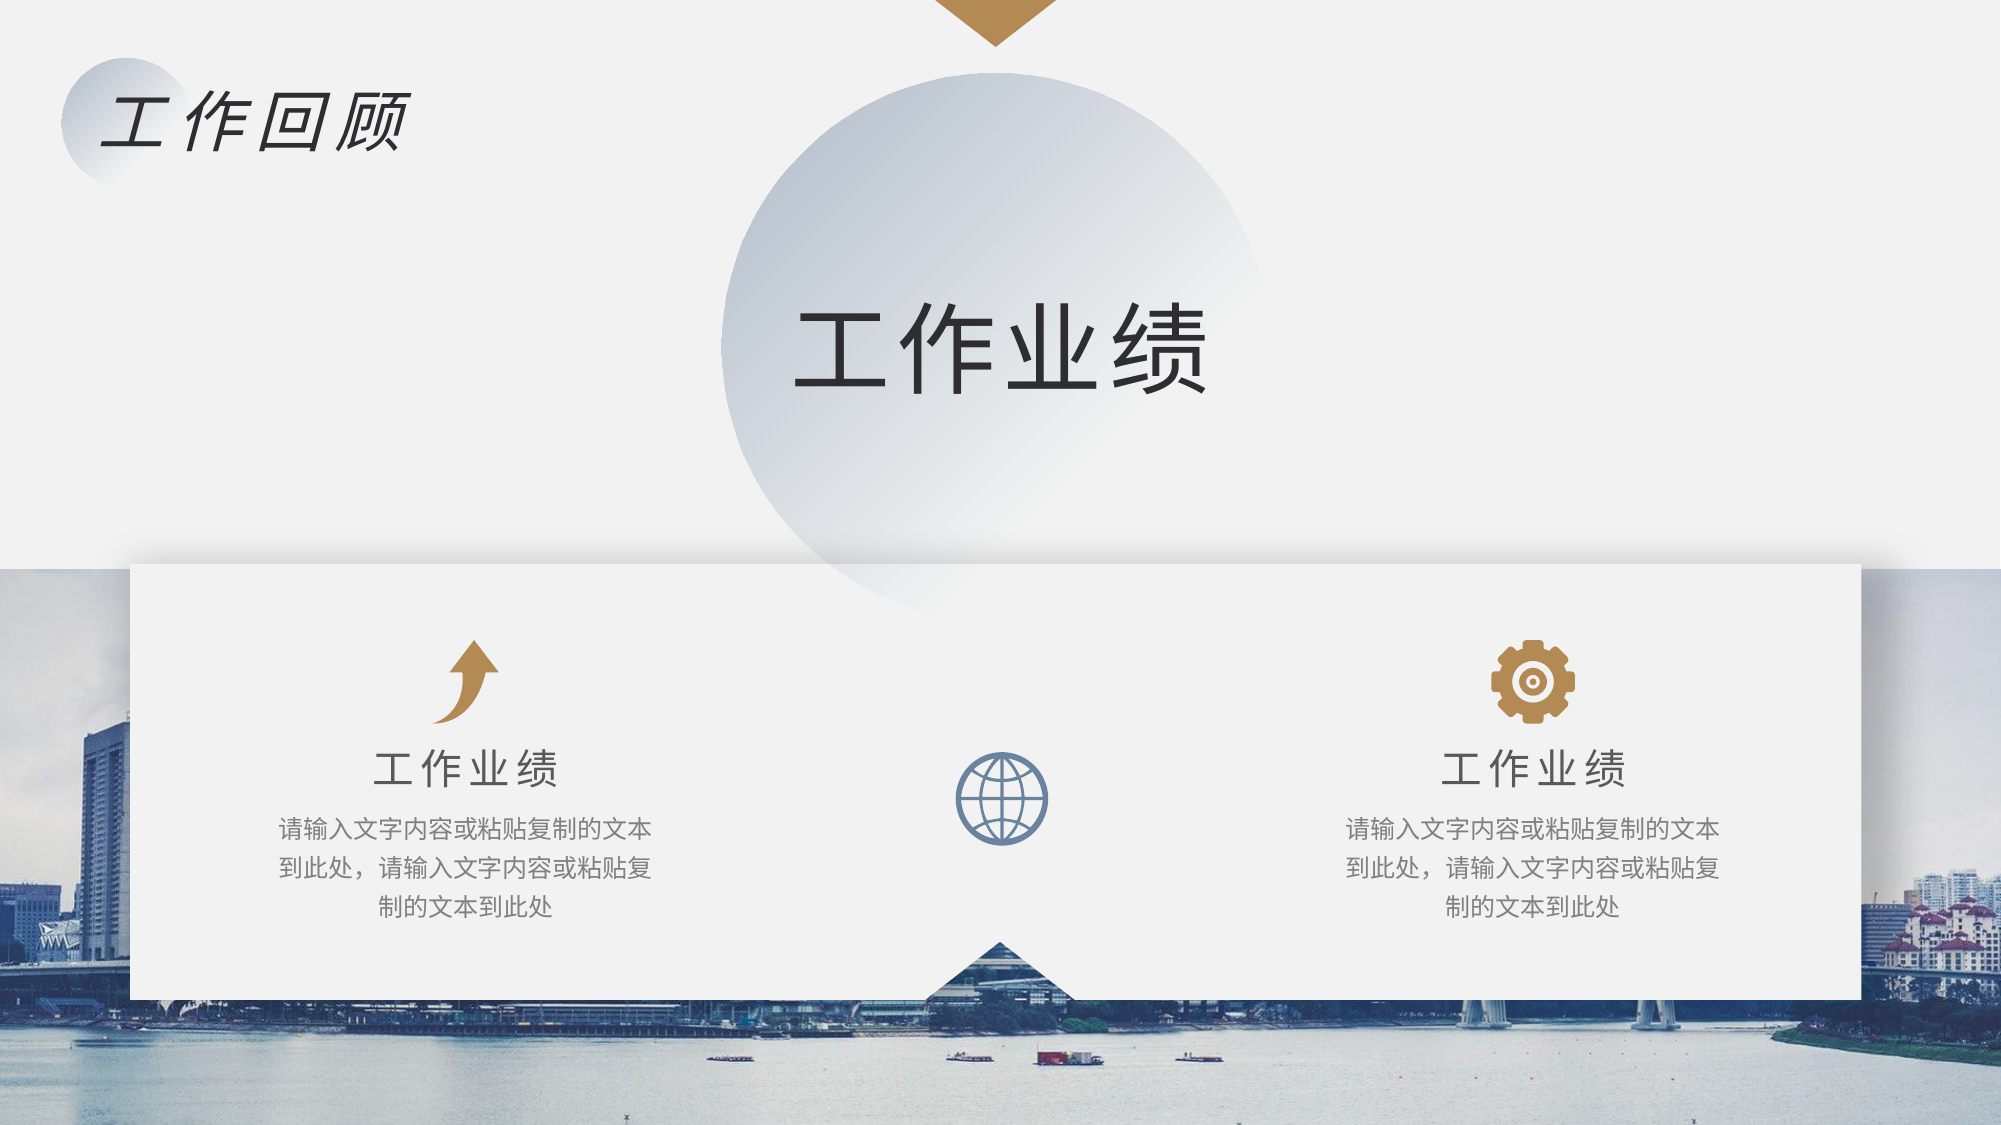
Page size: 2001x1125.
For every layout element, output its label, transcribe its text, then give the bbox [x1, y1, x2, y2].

text_box [955, 752, 1049, 846]
text_box [933, 0, 1058, 49]
text_box [729, 71, 1263, 279]
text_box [261, 640, 670, 931]
text_box 工作业绩 [723, 279, 1276, 414]
text_box [0, 568, 2000, 1125]
text_box [729, 414, 1263, 622]
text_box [1329, 640, 1737, 930]
text_box [83, 56, 170, 72]
text_box [129, 563, 1863, 1001]
text_box 工作回顾 [82, 72, 553, 168]
text_box [60, 73, 175, 189]
